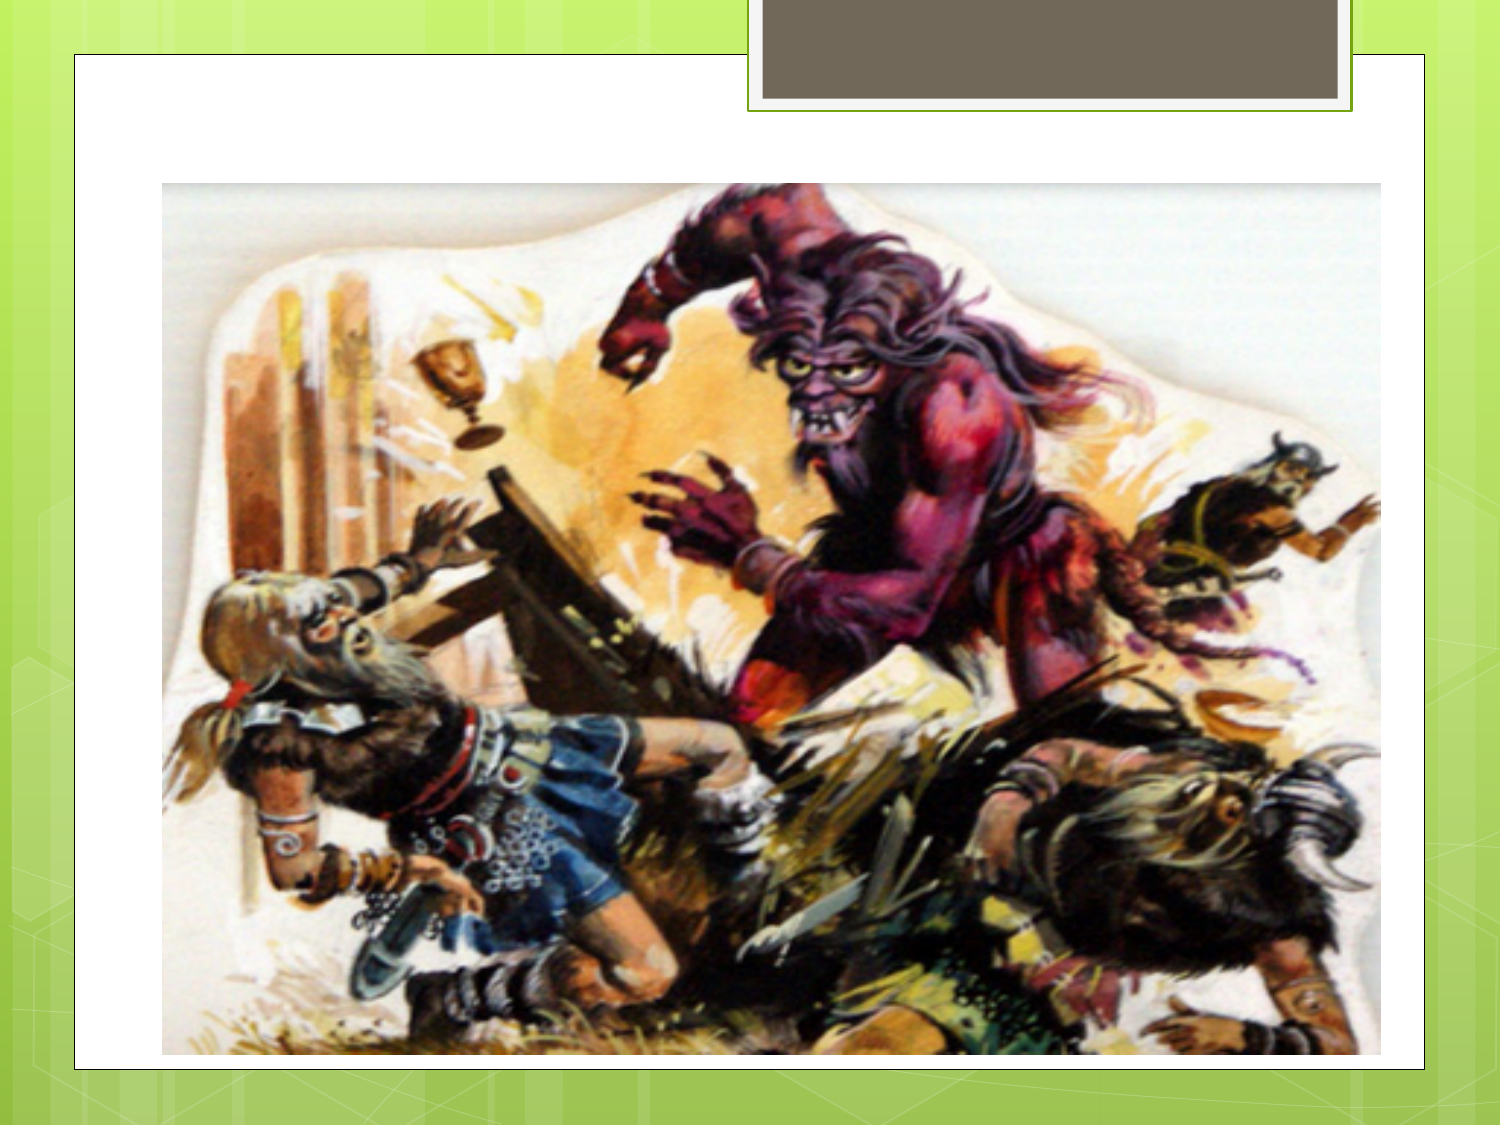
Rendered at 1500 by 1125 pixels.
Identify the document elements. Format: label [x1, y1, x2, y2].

picture [162, 182, 1382, 1055]
